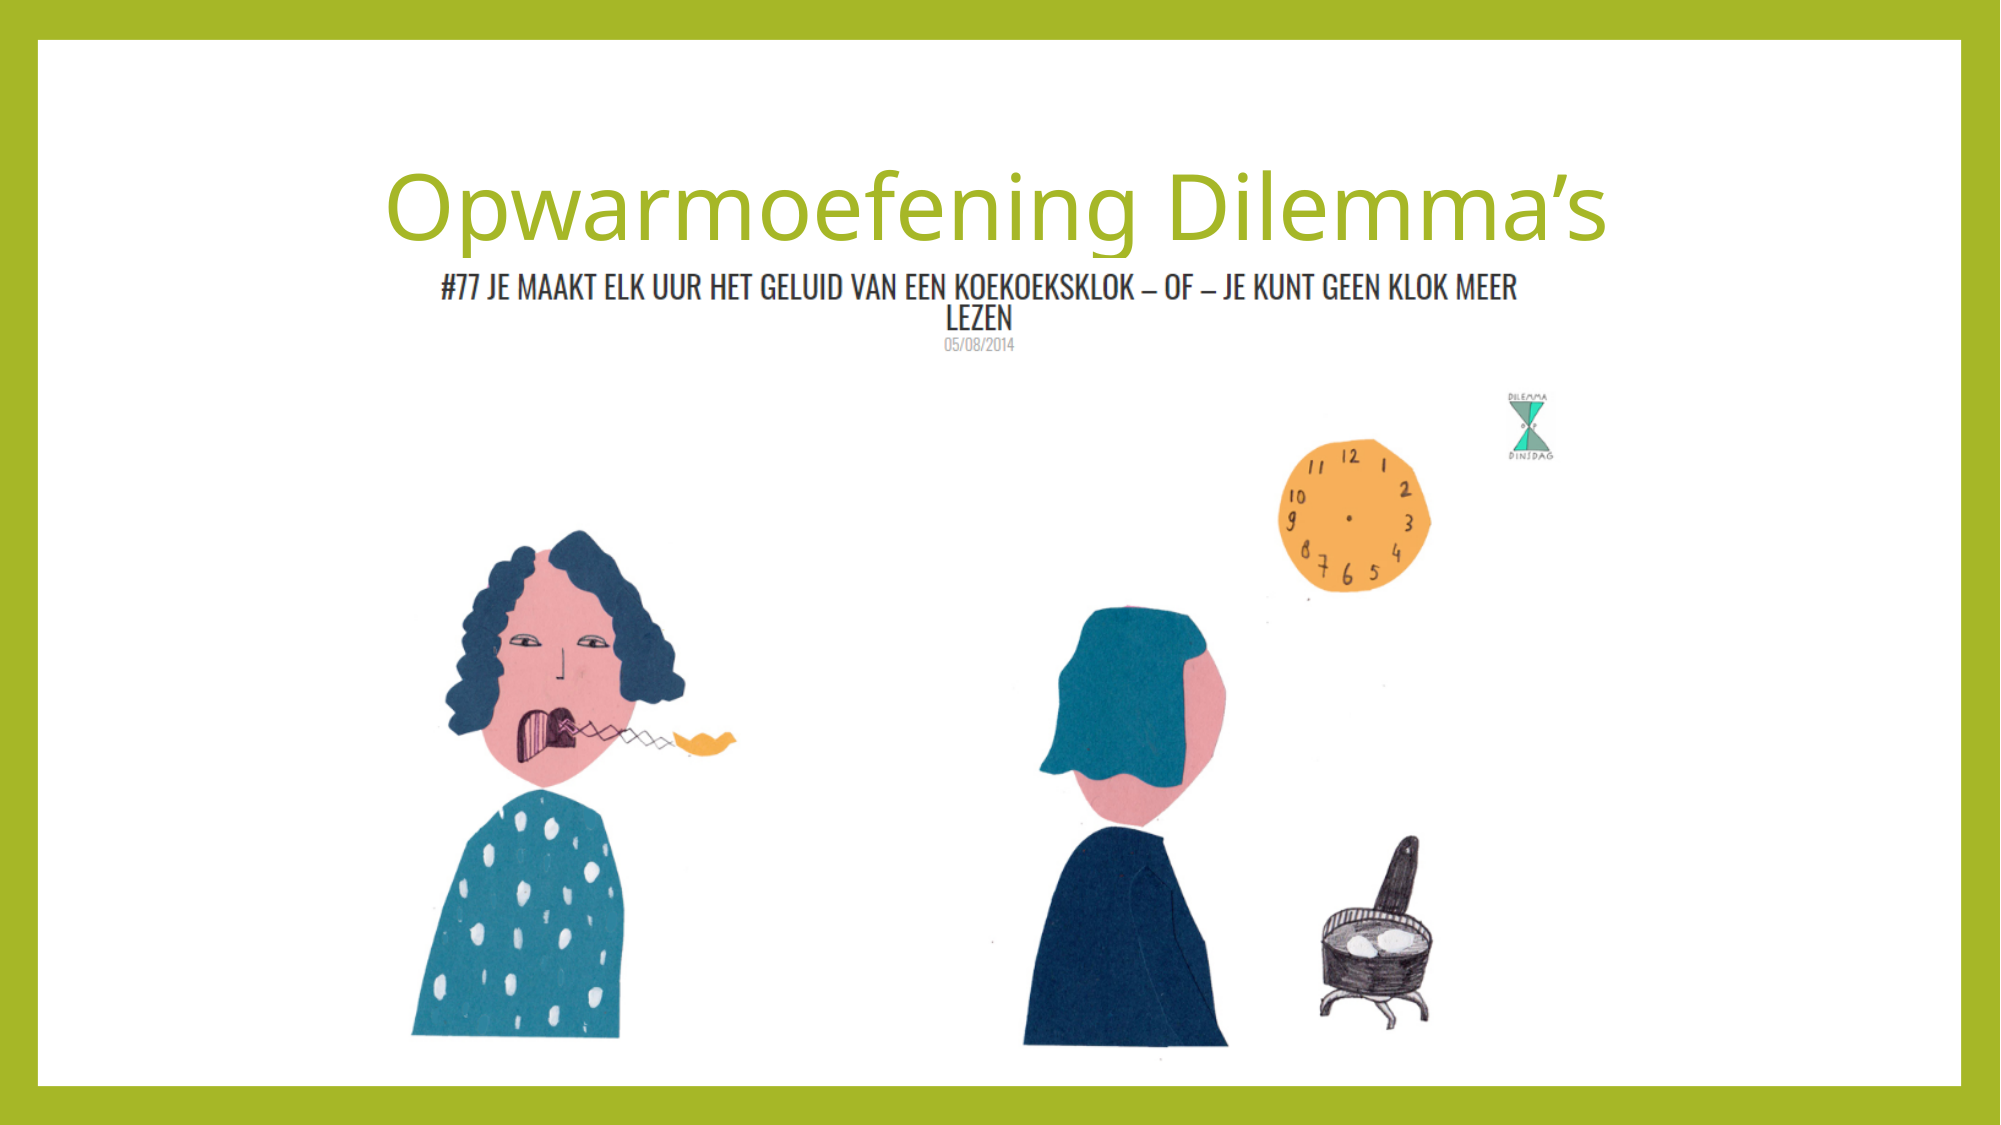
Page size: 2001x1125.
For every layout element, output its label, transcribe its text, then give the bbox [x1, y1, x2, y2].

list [382, 257, 1618, 1062]
title Opwarmoefening Dilemma’s [187, 99, 1808, 323]
